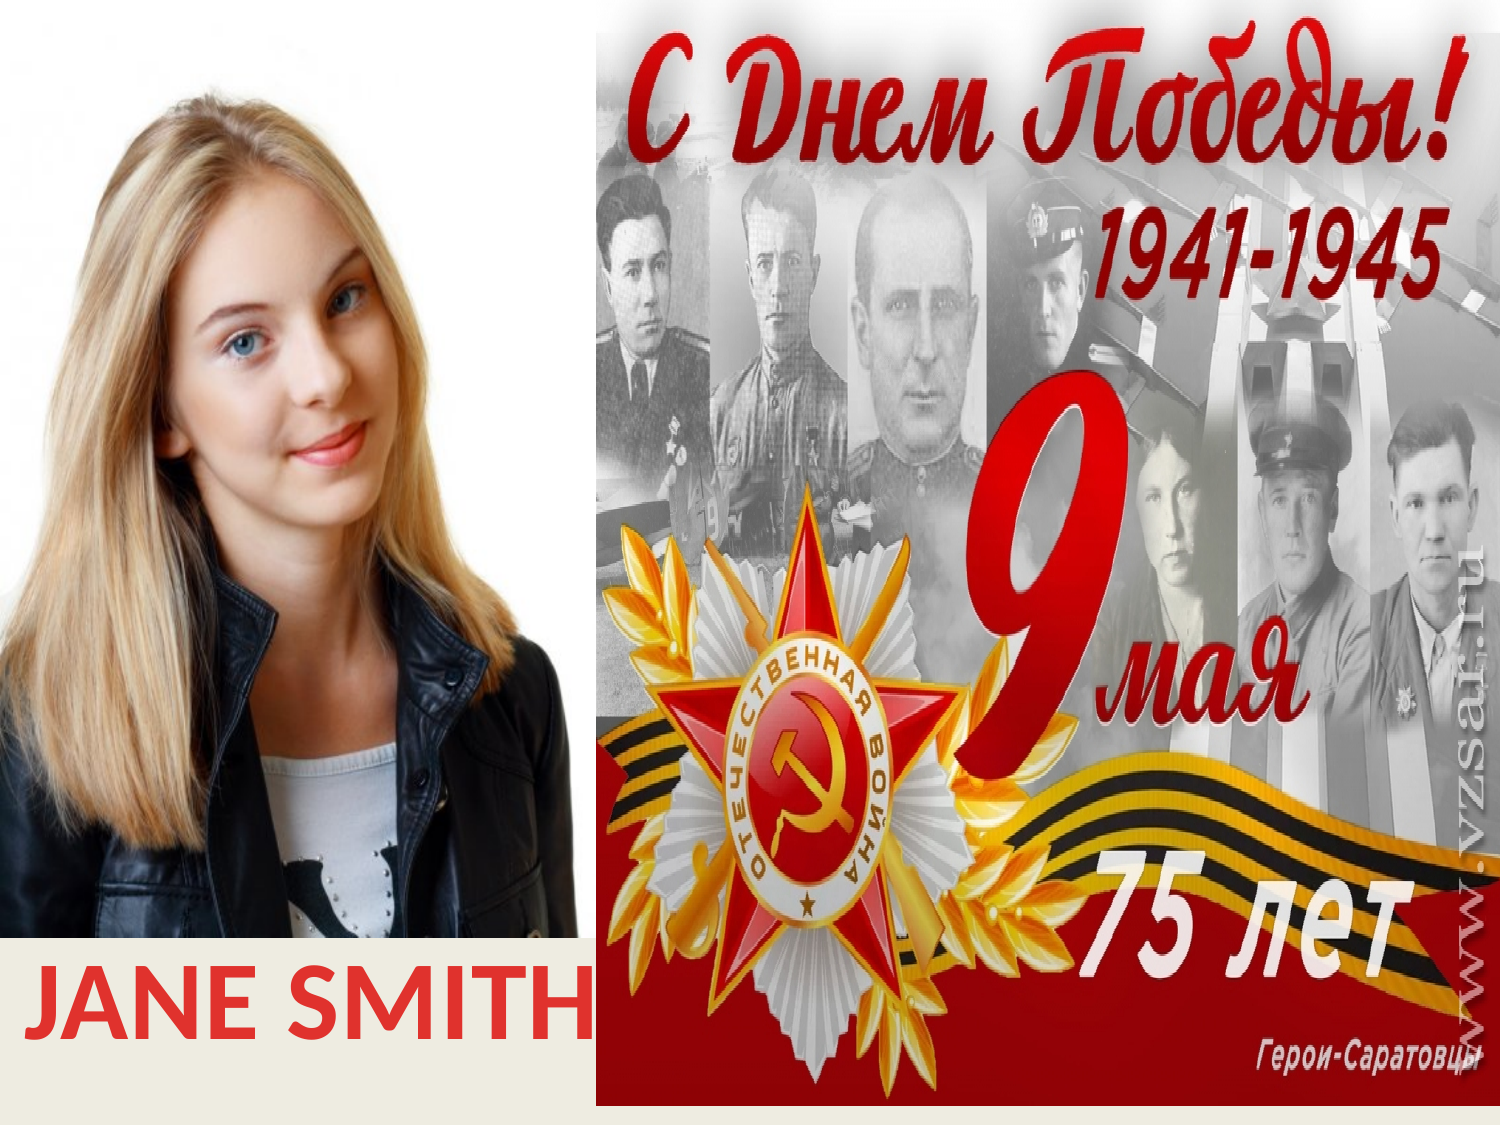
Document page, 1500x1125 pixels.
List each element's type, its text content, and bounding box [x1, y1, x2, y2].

picture [0, 0, 1500, 1107]
text_box JANE SMITH [9, 947, 591, 1070]
